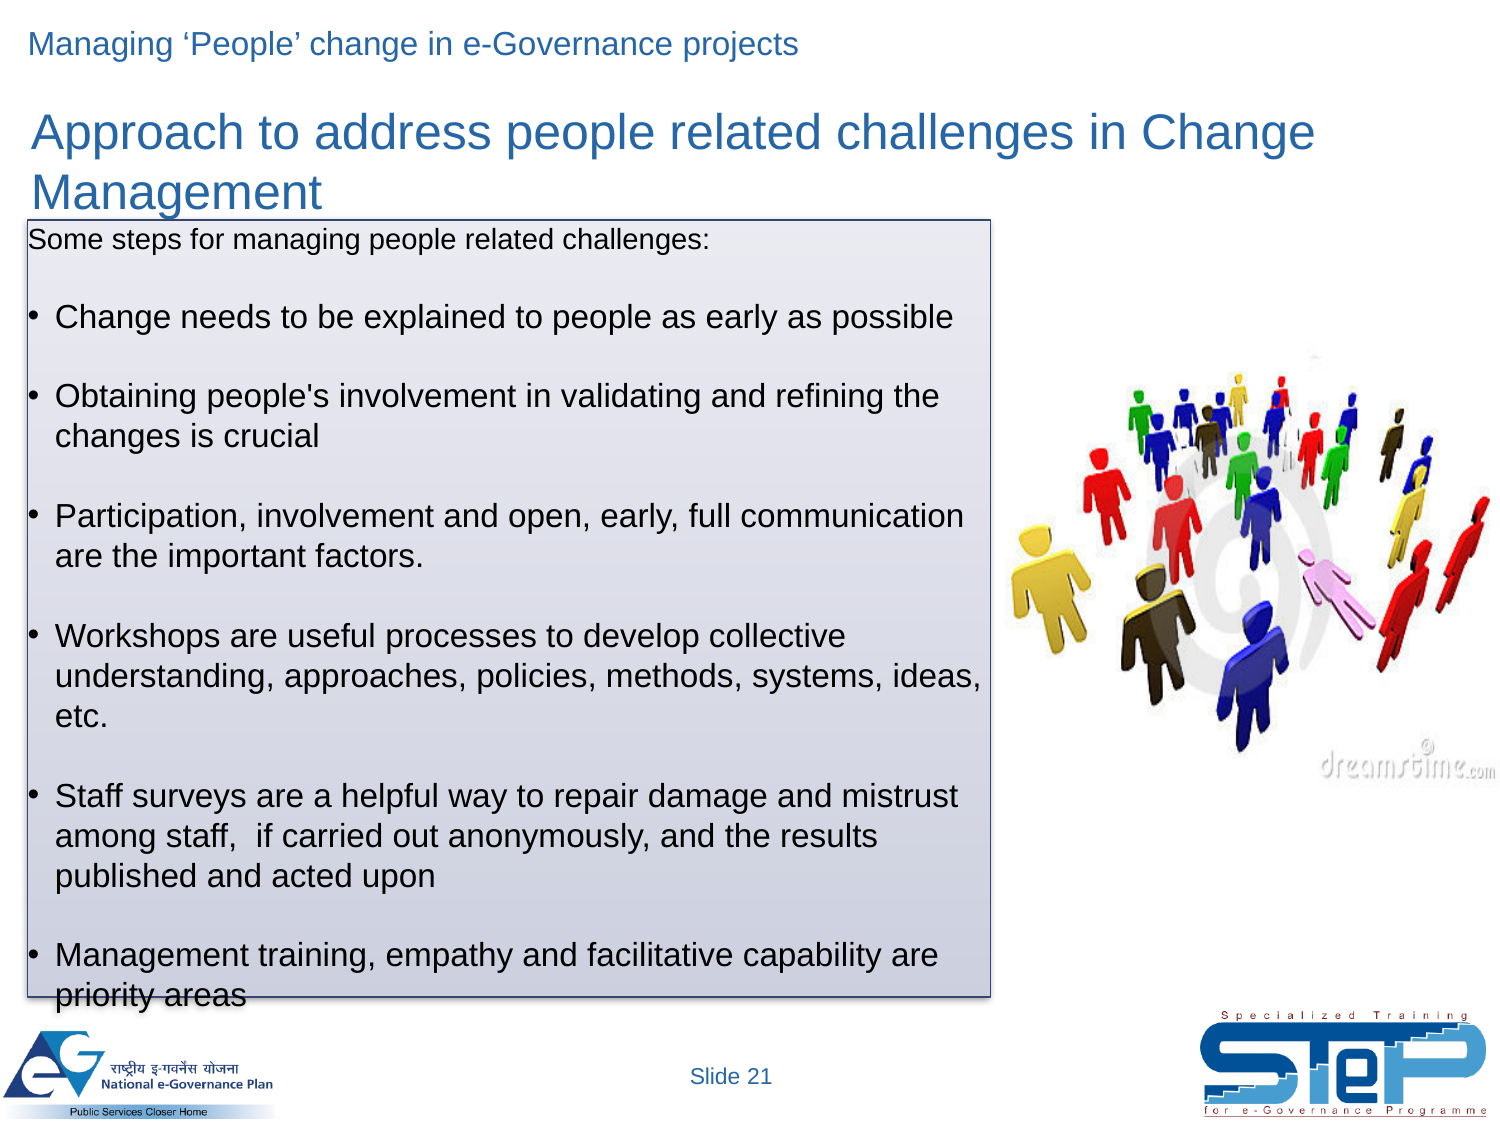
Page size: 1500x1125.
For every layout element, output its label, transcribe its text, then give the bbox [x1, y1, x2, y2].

picture [1200, 1011, 1486, 1117]
title Approach to address people related challenges in Change Management [30, 99, 1476, 188]
picture [2, 1031, 275, 1119]
picture [995, 314, 1500, 788]
text_box Managing ‘People’ change in e-Governance projects [27, 28, 854, 62]
list Some steps for managing people related challenges: Change needs to be explained to people as early as possible Obtaining people's involvement in validating and refining the changes is crucial Participation, involvement and open, early, full communication are the important factors. Workshops are useful processes to develop collective understanding, approaches, policies, methods, systems, ideas, etc. Staff surveys are a helpful way to repair damage and mistrust among staff, if carried out anonymously, and the results published and acted upon Management training, empathy and facilitative capability are priority areas [27, 219, 991, 998]
